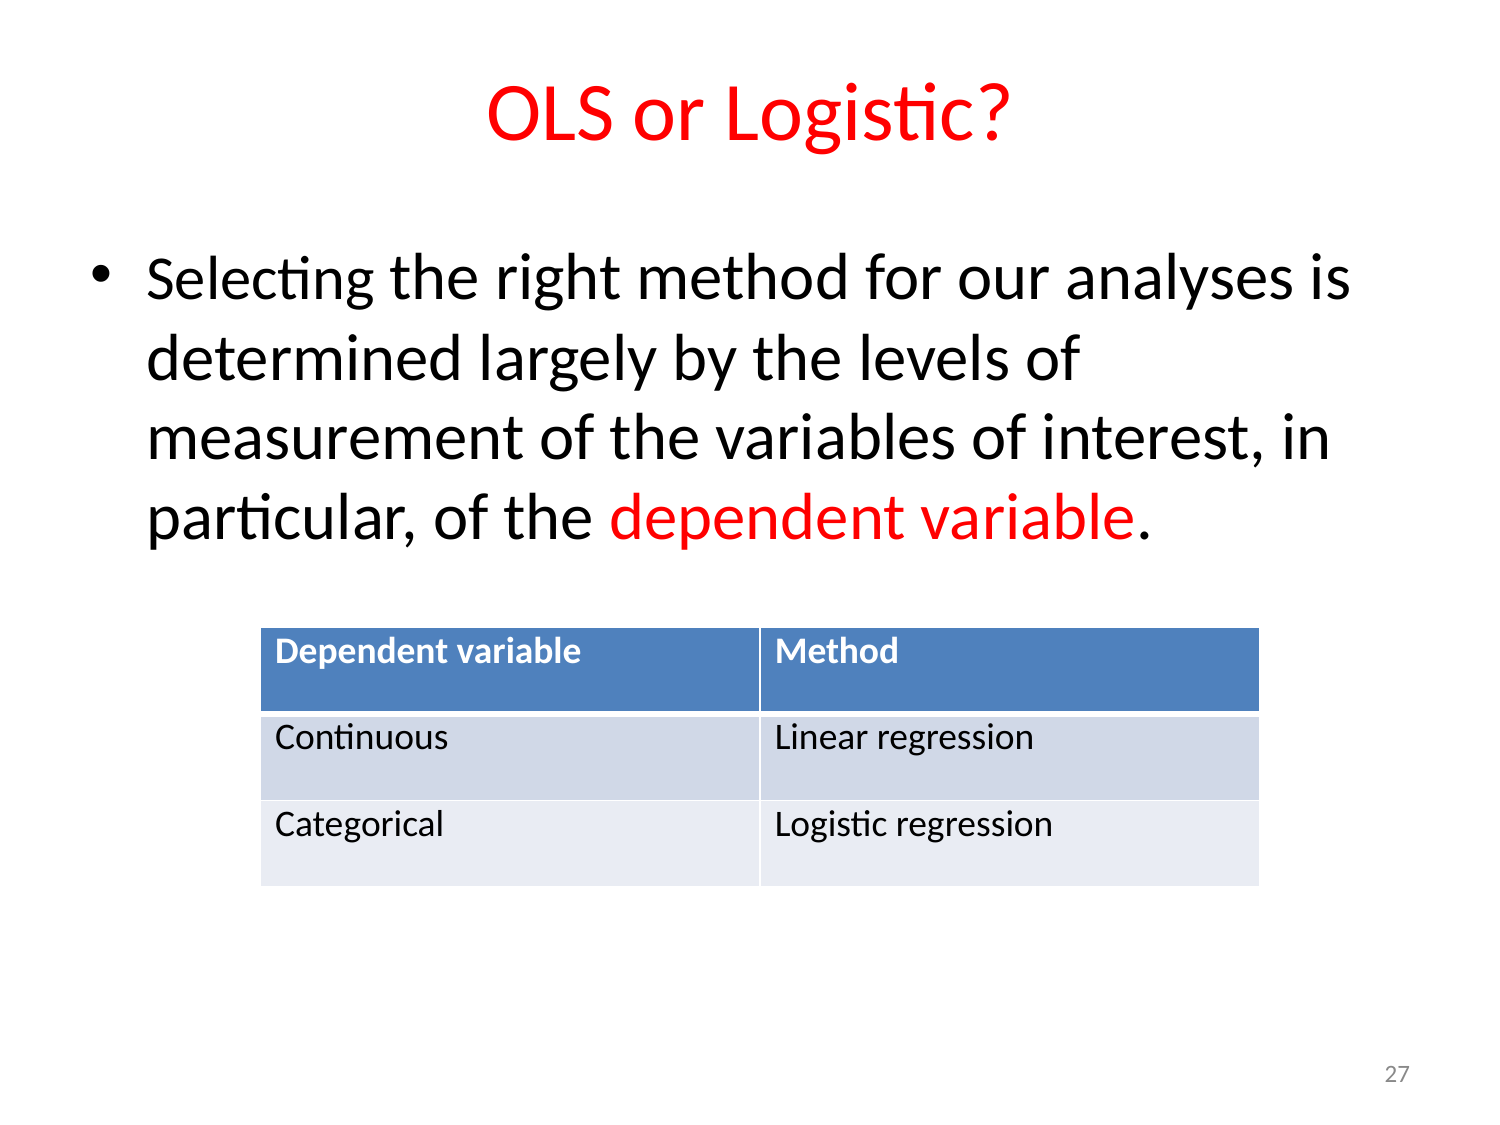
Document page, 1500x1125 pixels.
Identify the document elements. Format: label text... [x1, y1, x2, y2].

slide_number 27 [1074, 1042, 1425, 1103]
title OLS or Logistic? [75, 13, 1425, 201]
table_header Dependent variable [261, 628, 759, 711]
table_cell Linear regression [761, 717, 1259, 800]
table_cell Categorical [261, 801, 759, 886]
table_header Method [761, 628, 1259, 711]
list Selecting the right method for our analyses is determined largely by the levels of measurement of the variables of interest, in particular, of the dependent variable. [75, 225, 1425, 953]
table_cell Logistic regression [761, 801, 1259, 886]
table_cell Continuous [261, 717, 759, 800]
